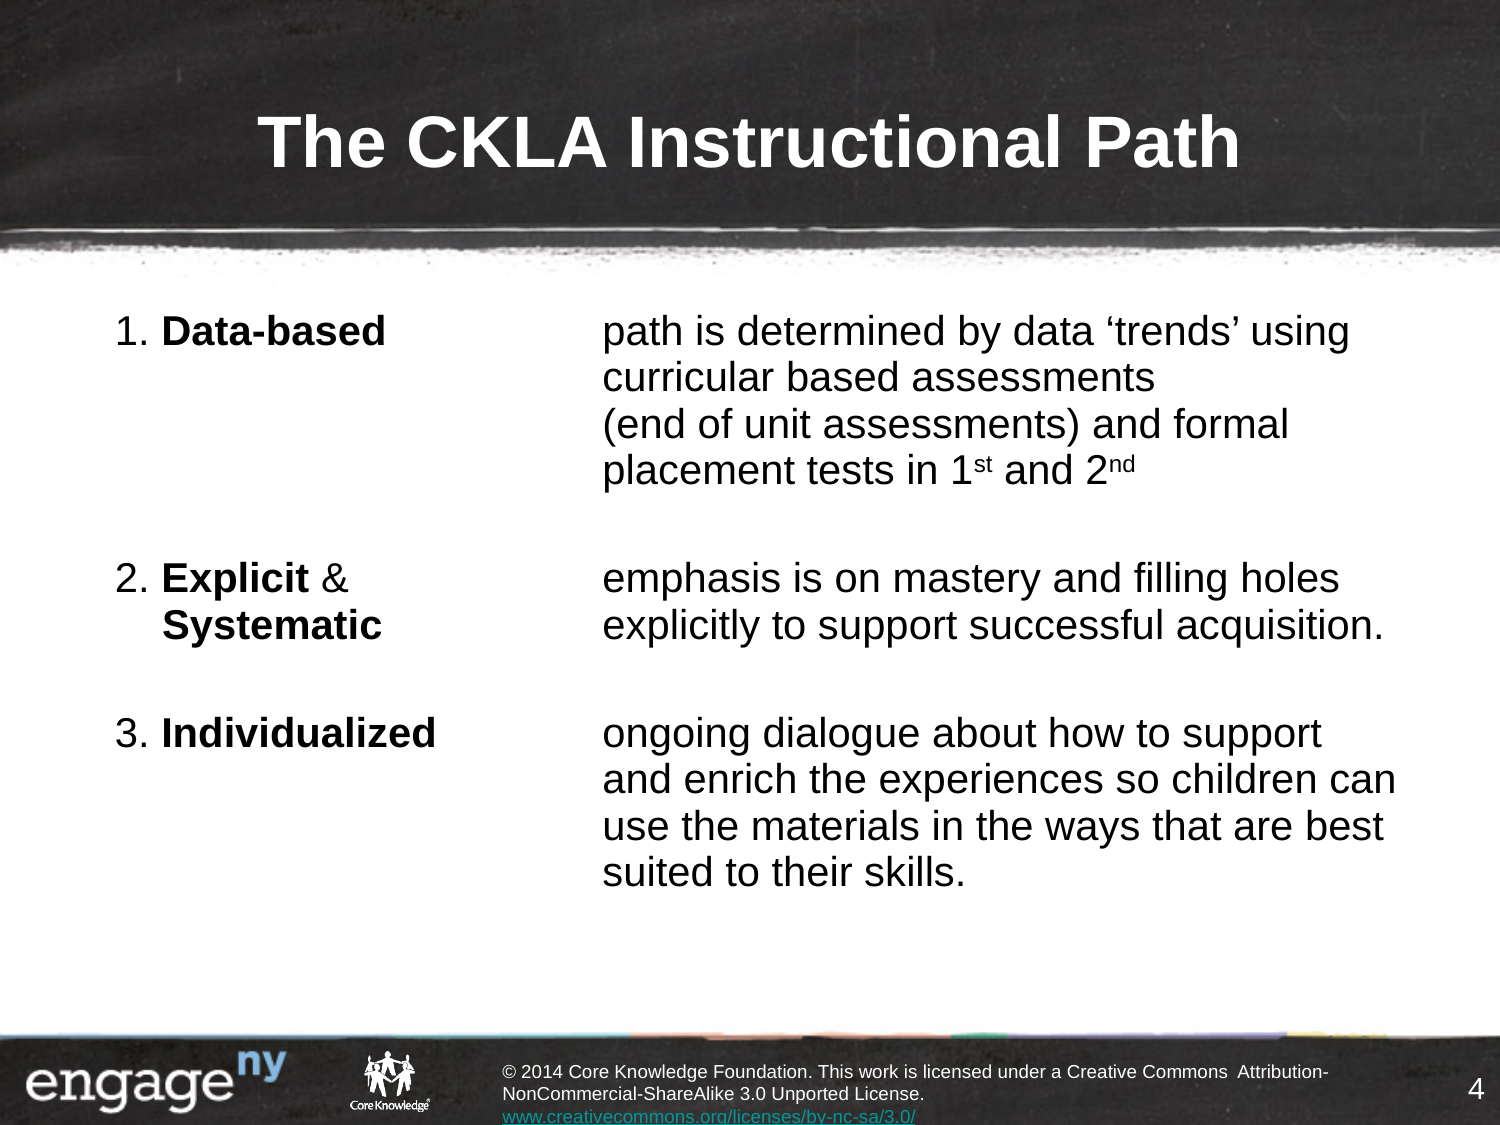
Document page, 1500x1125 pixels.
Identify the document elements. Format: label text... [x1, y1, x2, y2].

slide_number 4 [1337, 1062, 1500, 1113]
table_header path is determined by data ‘trends’ using curricular based assessments (end of unit assessments) and formal placement tests in 1st and 2nd [587, 300, 1412, 547]
picture [0, 1003, 1500, 1125]
table_cell 2. Explicit & Systematic [100, 547, 587, 702]
picture [0, 0, 1500, 293]
table_cell emphasis is on mastery and filling holes explicitly to support successful acquisition. [587, 547, 1412, 702]
title The CKLA Instructional Path [75, 45, 1425, 233]
table_cell 3. Individualized [100, 702, 587, 949]
table_cell ongoing dialogue about how to support and enrich the experiences so children can use the materials in the ways that are best suited to their skills. [587, 702, 1412, 949]
table_header 1. Data-based [100, 300, 587, 547]
